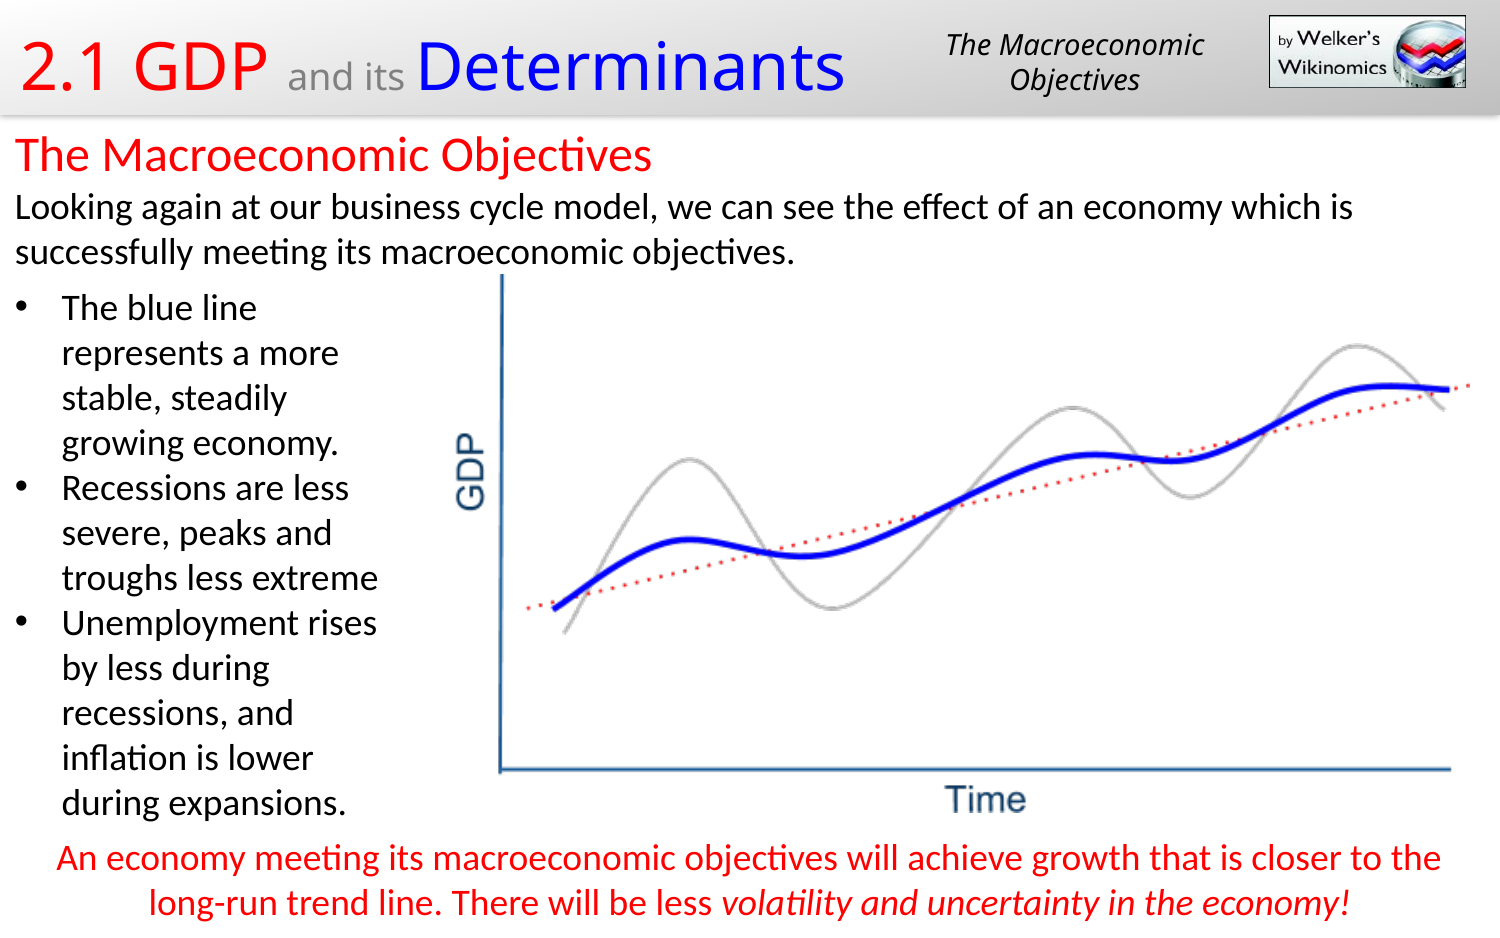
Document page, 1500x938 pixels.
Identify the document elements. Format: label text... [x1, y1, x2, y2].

text_box The Macroeconomic Objectives Looking again at our business cycle model, we can see the effect of an economy which is successfully meeting its macroeconomic objectives. [0, 123, 1500, 280]
text_box An economy meeting its macroeconomic objectives will achieve growth that is closer to the long-run trend line. There will be less volatility and uncertainty in the economy! [0, 825, 1500, 930]
picture [453, 274, 1470, 813]
text_box The blue line represents a more stable, steadily growing economy. Recessions are less severe, peaks and troughs less extreme Unemployment rises by less during recessions, and inflation is lower during expansions. [0, 275, 425, 825]
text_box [0, 0, 1500, 115]
